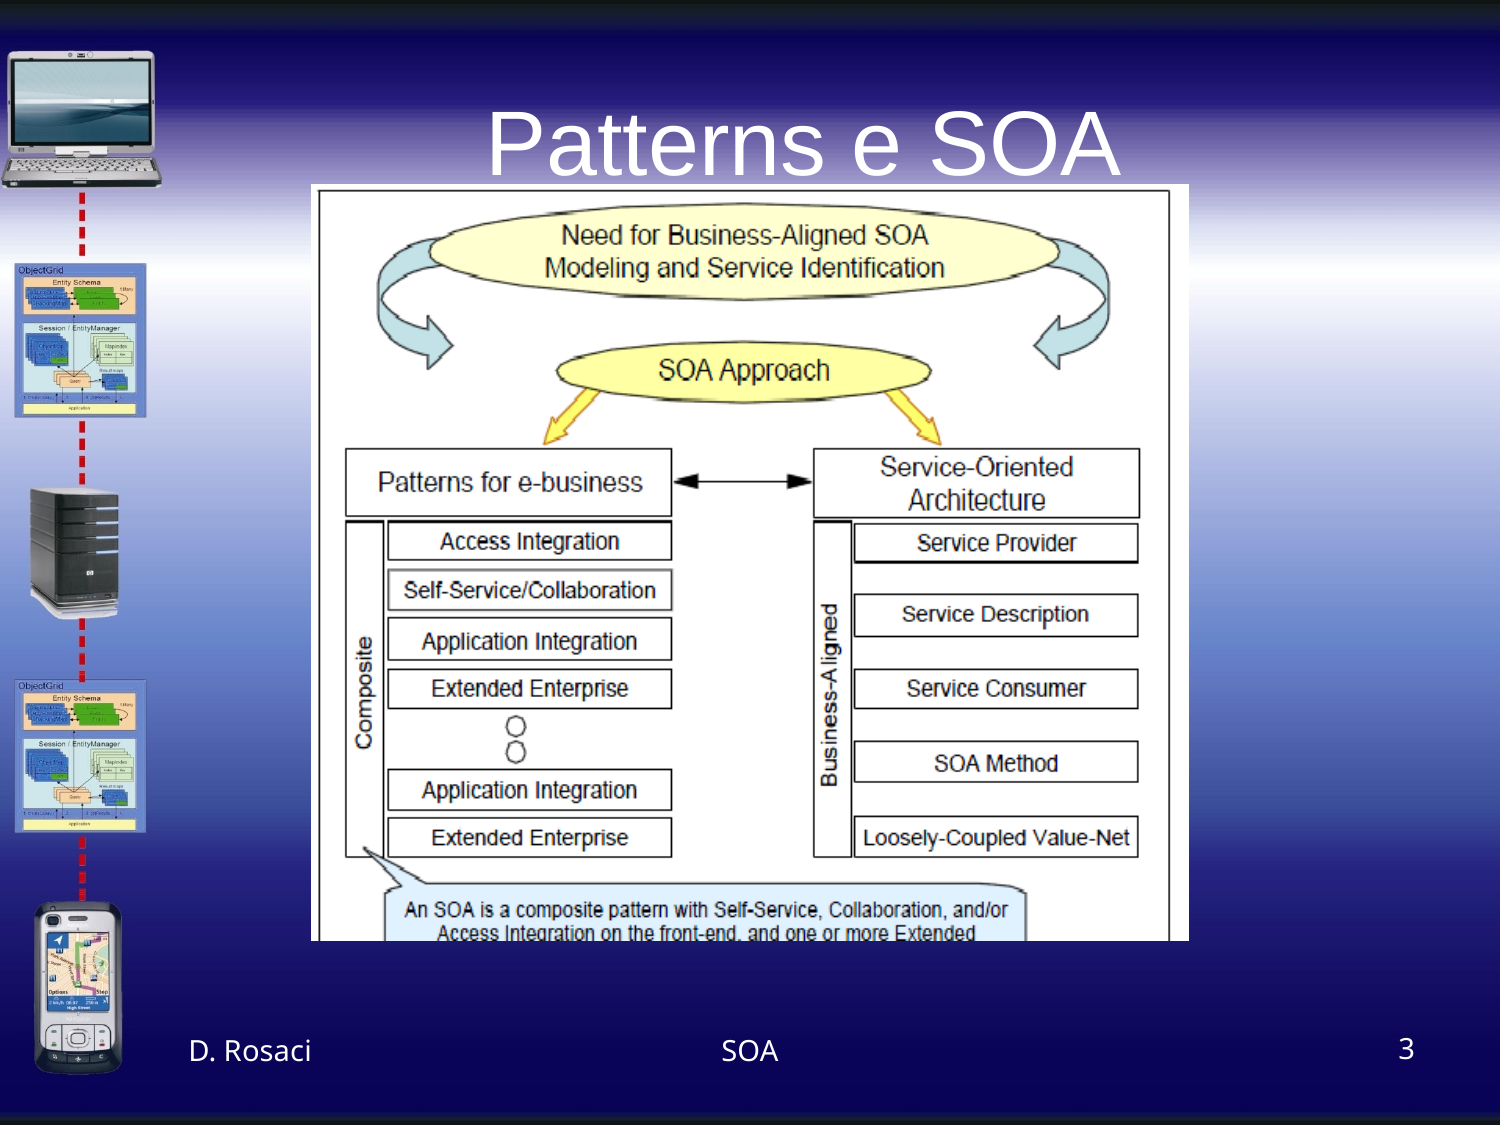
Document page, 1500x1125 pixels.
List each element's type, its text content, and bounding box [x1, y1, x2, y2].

footer SOA [512, 1024, 988, 1103]
picture [0, 0, 1500, 1125]
title Patterns e SOA [182, 44, 1426, 233]
slide_number D. Rosaci [74, 1024, 426, 1103]
